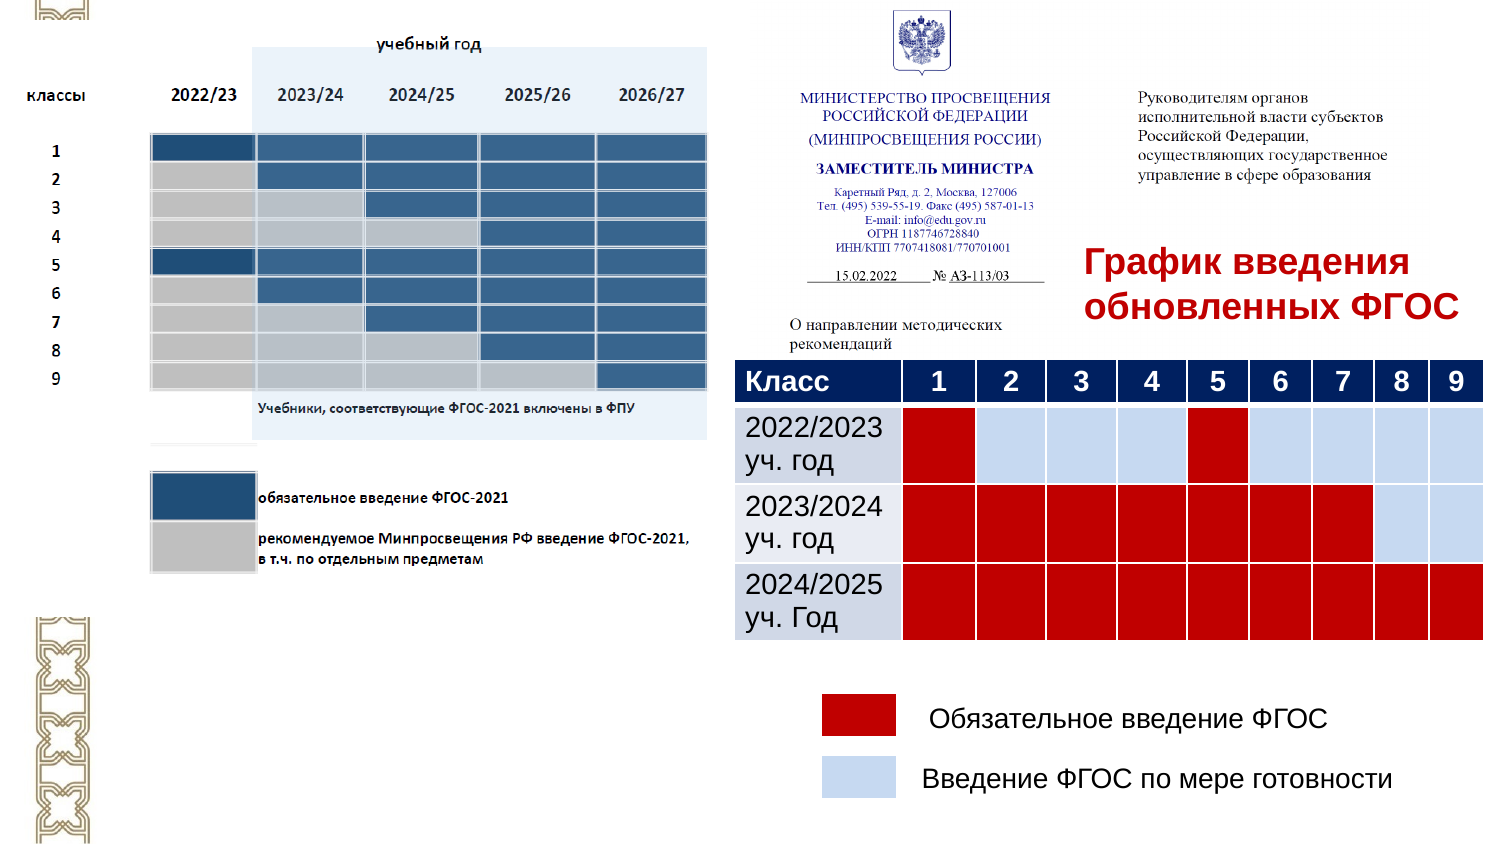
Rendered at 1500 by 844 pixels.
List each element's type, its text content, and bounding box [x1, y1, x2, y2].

picture [0, 0, 1500, 844]
table_cell [1430, 564, 1483, 640]
table_cell [1188, 564, 1248, 640]
table_cell [1375, 408, 1428, 483]
table_header 9 [1430, 360, 1483, 402]
table_cell [1118, 564, 1186, 640]
table_cell 2022/2023 уч. год [735, 408, 901, 483]
table_cell [1430, 408, 1483, 483]
table_cell [1430, 485, 1483, 562]
table_cell [977, 408, 1045, 483]
table_header 1 [903, 368, 975, 402]
table_cell [903, 408, 975, 483]
table_cell [1375, 564, 1428, 640]
table_cell [977, 564, 1045, 640]
table_header 8 [1375, 367, 1428, 402]
table_cell [1188, 408, 1248, 483]
table_cell [903, 564, 975, 640]
table_cell [1118, 485, 1186, 562]
table_header Класс [735, 360, 901, 402]
text_box График введения обновленных ФГОС [1434, 229, 1483, 335]
table_cell 2023/2024 уч. год [735, 485, 901, 562]
table_header [822, 756, 896, 798]
table_header 5 [1188, 368, 1248, 402]
table_cell [1047, 564, 1116, 640]
table_header [822, 694, 896, 736]
text_box Обязательное введение ФГОС [913, 693, 1344, 742]
table_header 4 [1118, 368, 1186, 402]
table_cell [903, 485, 975, 562]
table_cell 2024/2025 уч. Год [735, 564, 901, 640]
table_cell [1047, 485, 1116, 562]
table_cell [1313, 485, 1373, 562]
table_cell [977, 485, 1045, 562]
table_cell [1375, 485, 1428, 562]
table_cell [1313, 564, 1373, 640]
table_cell [1118, 408, 1186, 483]
table_cell [1047, 408, 1116, 483]
table_cell [1250, 485, 1311, 562]
table_cell [1313, 408, 1373, 483]
table_header 2 [977, 368, 1045, 402]
table_header 7 [1313, 368, 1373, 402]
text_box Введение ФГОС по мере готовности [906, 752, 1409, 802]
table_cell [1188, 485, 1248, 562]
table_cell [1250, 564, 1311, 640]
table_cell [1250, 408, 1311, 483]
table_header 3 [1047, 368, 1116, 402]
table_header 6 [1250, 368, 1311, 402]
